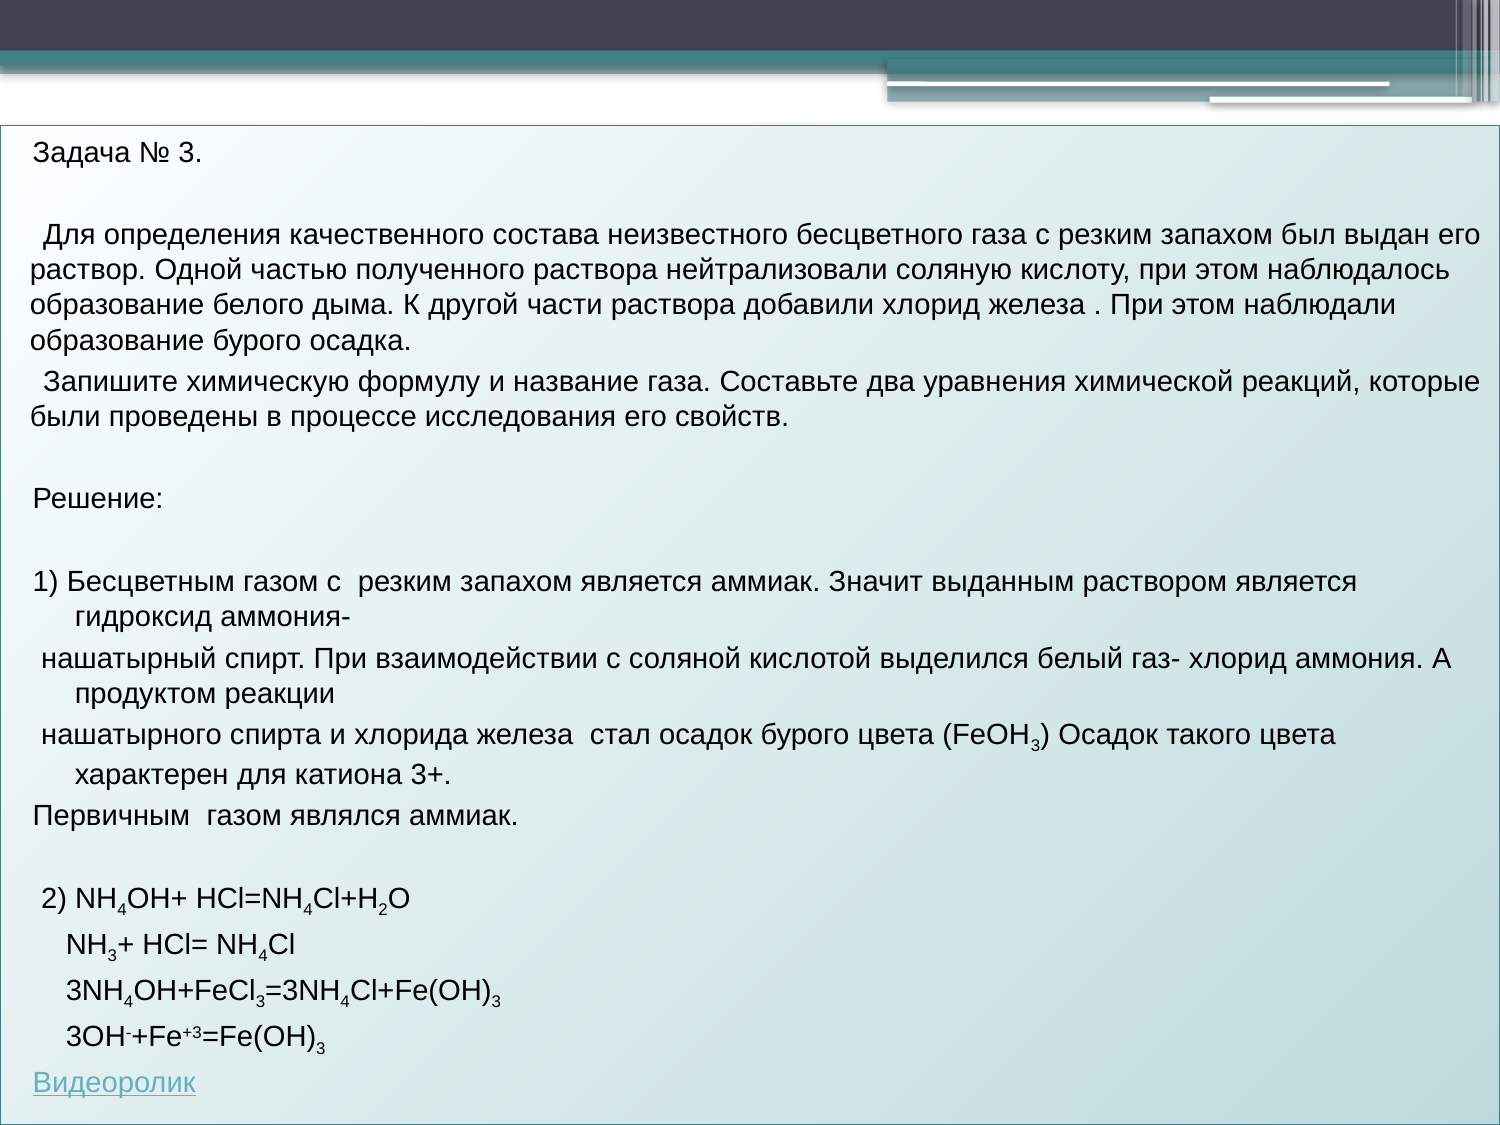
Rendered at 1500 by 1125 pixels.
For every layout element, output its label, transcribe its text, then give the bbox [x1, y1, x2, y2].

list Задача № 3. Для определения качественного состава неизвестного бесцветного газа с резким запахом был выдан его раствор. Одной частью полученного раствора нейтрализовали соляную кислоту, при этом наблюдалось образование белого дыма. К другой части раствора добавили хлорид железа . При этом наблюдали образование бурого осадка. Запишите химическую формулу и название газа. Составьте два уравнения химической реакций, которые были проведены в процессе исследования его свойств. Решение: 1) Бесцветным газом с резким запахом является аммиак. Значит выданным раствором является гидроксид аммония- нашатырный спирт. При взаимодействии с соляной кислотой выделился белый газ- хлорид аммония. А продуктом реакции нашатырного спирта и хлорида железа стал осадок бурого цвета (FeOH3) Осадок такого цвета характерен для катиона 3+. Первичным газом являлся аммиак. 2) NH4OH+ HCl=NH4Cl+H2O NH3+ HCl= NH4Cl 3NH4OH+FeCl3=3NH4Cl+Fe(OH)3 3OH-+Fe+3=Fe(OH)3 Видеоролик [0, 125, 1500, 1125]
